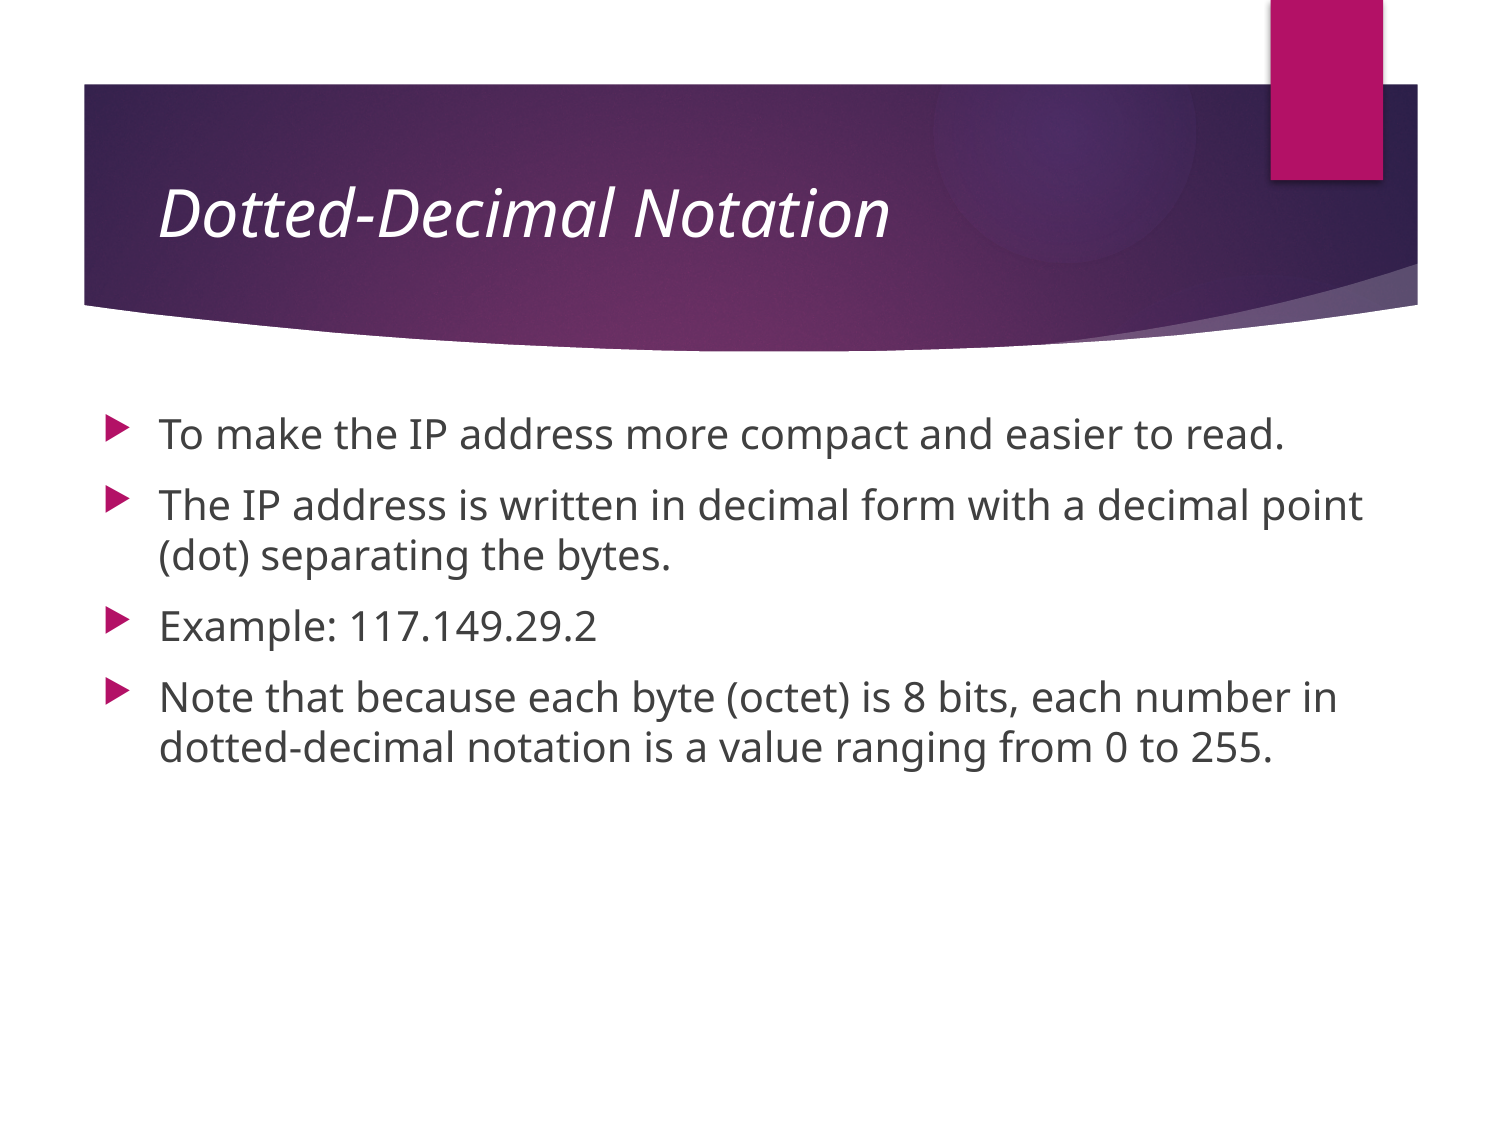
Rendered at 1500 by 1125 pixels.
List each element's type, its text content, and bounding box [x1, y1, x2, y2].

list To make the IP address more compact and easier to read. The IP address is written in decimal form with a decimal point (dot) separating the bytes. Example: 117.149.29.2 Note that because each byte (octet) is 8 bits, each number in dotted-decimal notation is a value ranging from 0 to 255. [87, 399, 1400, 980]
title Dotted-Decimal Notation [142, 152, 1183, 269]
